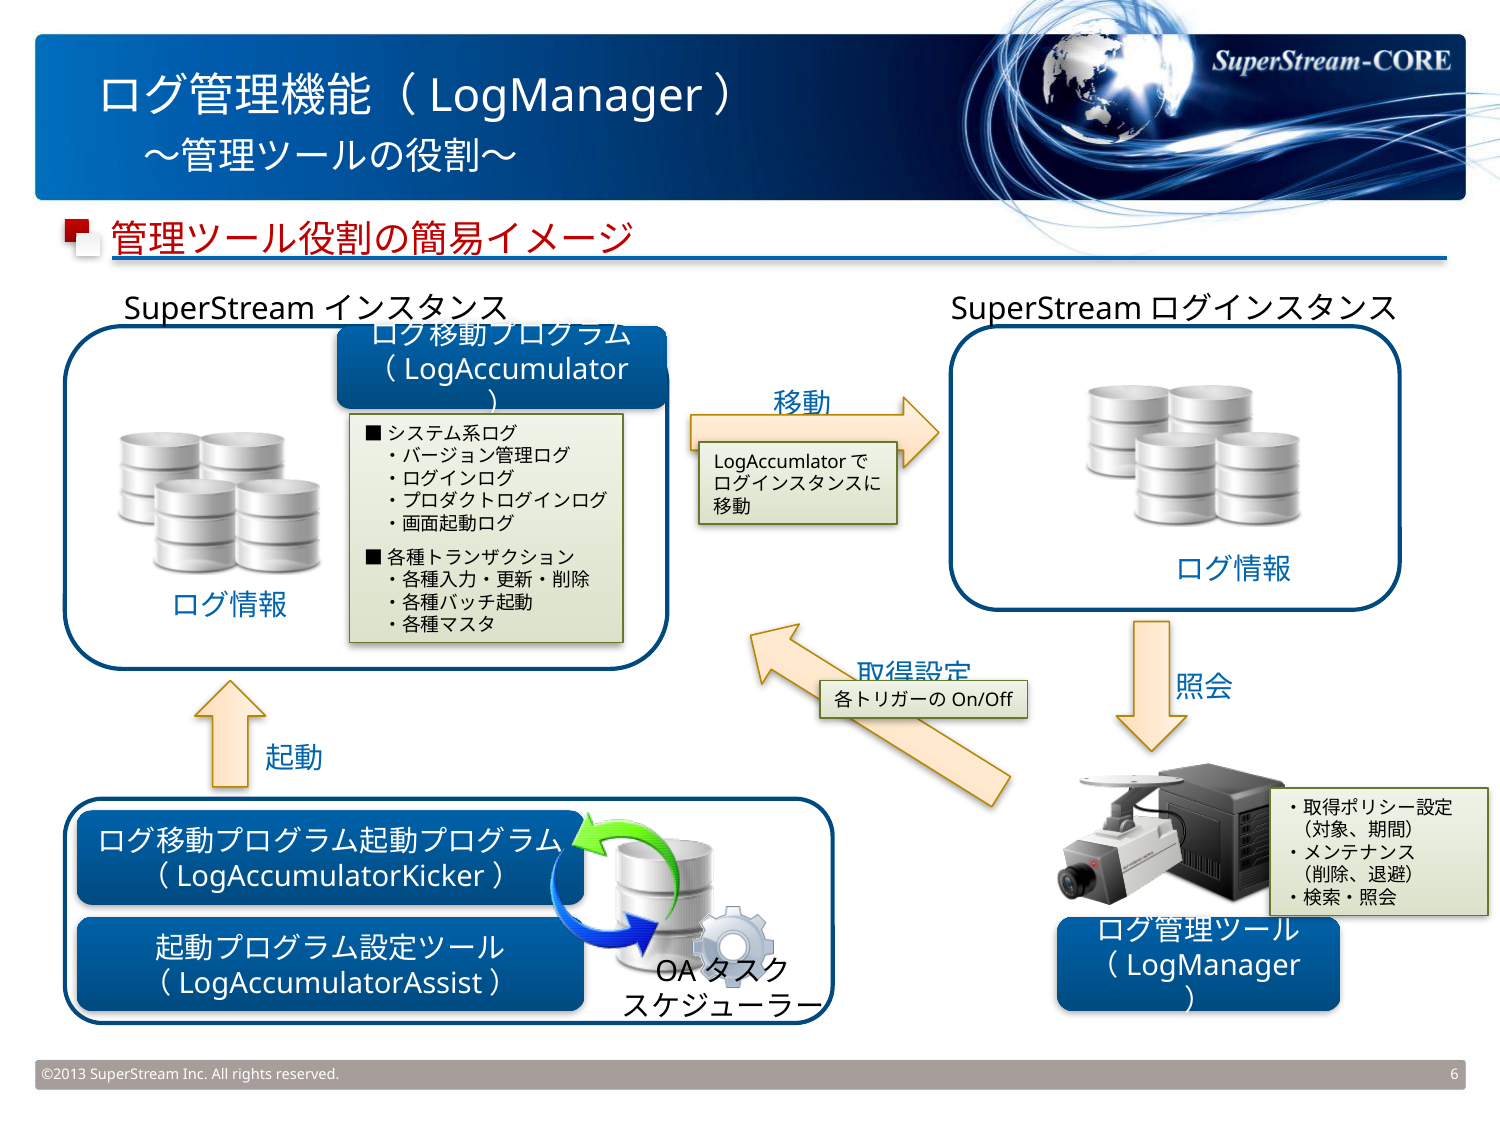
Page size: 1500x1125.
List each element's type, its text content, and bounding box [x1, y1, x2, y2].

text_box SuperStreamインスタンス [123, 269, 621, 338]
slide_number 6 [1340, 1060, 1459, 1090]
text_box 管理ツール役割の簡易イメージ [96, 221, 1282, 268]
text_box [948, 338, 1402, 612]
text_box ログ移動プログラム （LogAccumulator） [336, 326, 668, 409]
text_box [860, 726, 1012, 808]
text_box 取得設定 [856, 633, 951, 678]
text_box 移動 [773, 361, 868, 413]
text_box [62, 324, 670, 671]
footer ©2013 SuperStream Inc. All rights reserved. [41, 1058, 396, 1089]
title ログ管理機能（LogManager） ～管理ツールの役割～ [82, 54, 1418, 221]
text_box ・取得ポリシー設定 （対象、期間） ・メンテナンス （削除、退避） ・検索・照会 [1269, 787, 1489, 916]
text_box [1115, 620, 1188, 752]
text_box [1068, 385, 1270, 480]
text_box ログ管理ツール （LogManager） [1057, 916, 1341, 1012]
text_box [100, 432, 302, 528]
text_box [1115, 432, 1318, 528]
text_box ログ情報 [171, 583, 313, 634]
text_box [749, 623, 854, 697]
picture [0, 0, 1500, 1125]
text_box 起動 [265, 715, 361, 787]
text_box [135, 479, 337, 575]
text_box [194, 680, 266, 788]
text_box ■システム系ログ ・バージョン管理ログ ・ログインログ ・プロダクトログインログ ・画面起動ログ ■各種トランザクション ・各種入力・更新・削除 ・各種バッチ起動 ・各種マスタ [349, 413, 624, 643]
text_box SuperStreamログインスタンス [950, 268, 1447, 338]
text_box 各トリガーのOn/Off [819, 680, 1028, 719]
text_box LogAccumlatorで ログインスタンスに 移動 [698, 441, 898, 525]
text_box 照会 [1175, 645, 1270, 716]
text_box [690, 396, 940, 469]
text_box [62, 796, 835, 1026]
text_box OAタスク スケジューラー [621, 952, 825, 1023]
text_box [64, 219, 101, 256]
